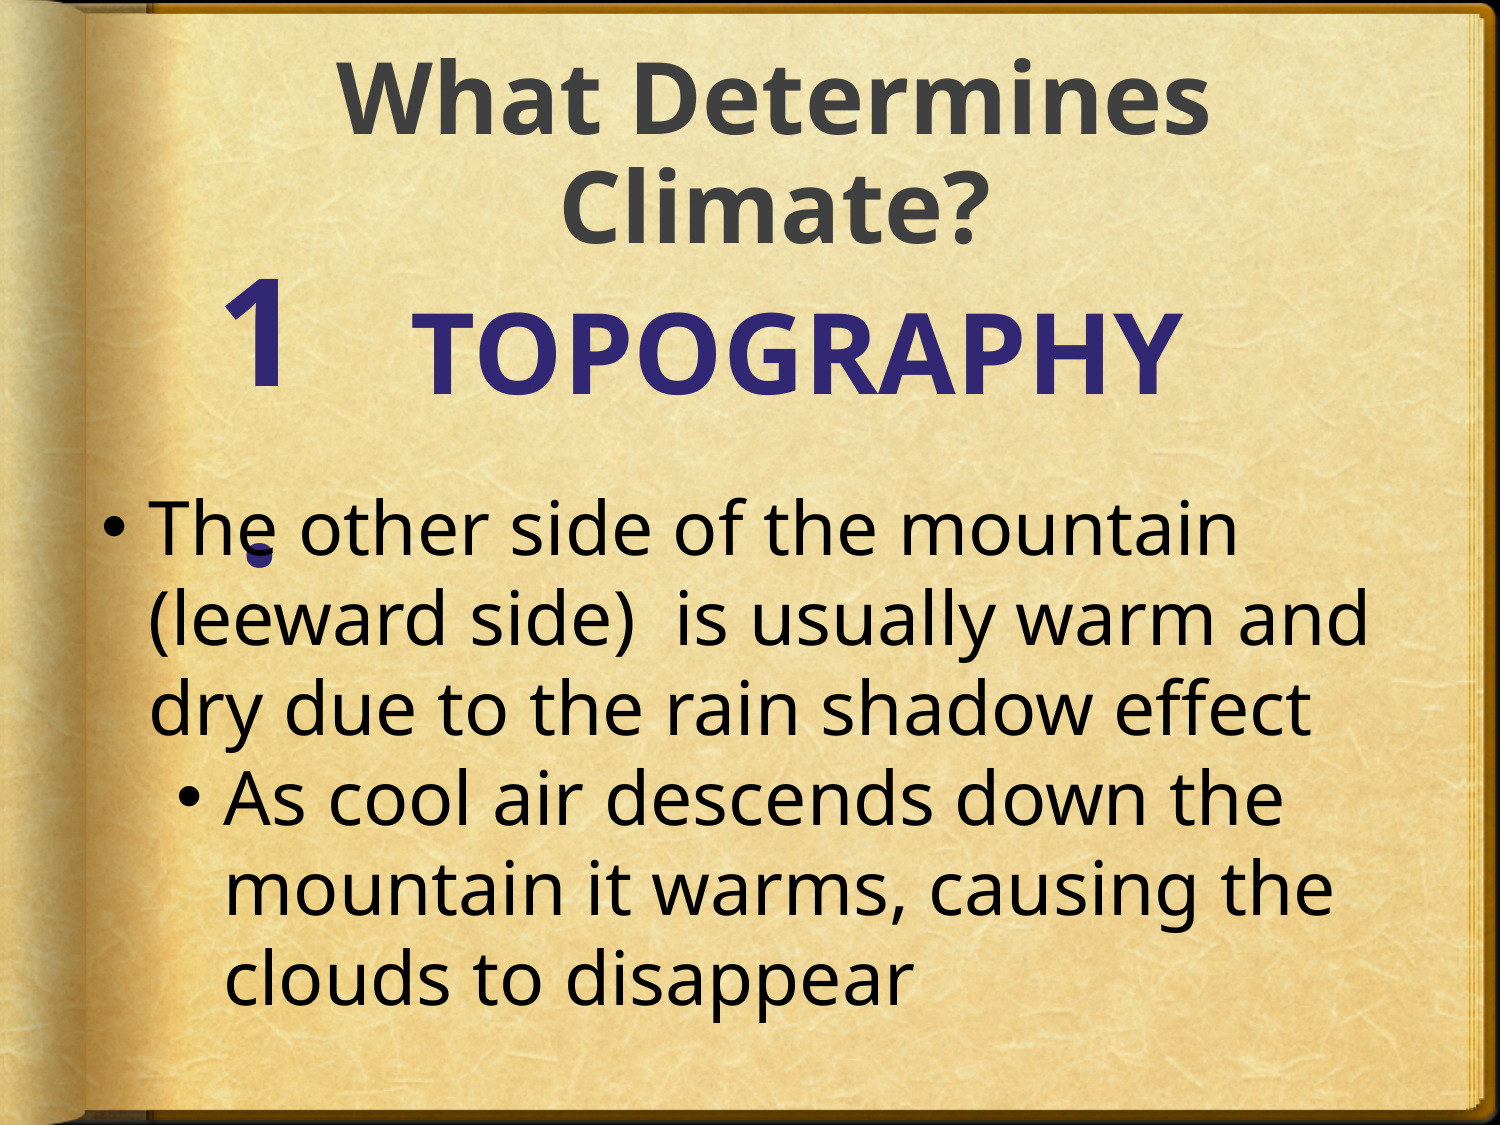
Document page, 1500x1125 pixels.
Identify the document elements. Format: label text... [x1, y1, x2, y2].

picture [0, 0, 1500, 1125]
text_box Topography [363, 274, 1231, 425]
text_box 1. [182, 228, 337, 473]
title What Determines Climate? [178, 45, 1372, 265]
text_box The other side of the mountain (leeward side) is usually warm and dry due to the rain shadow effect As cool air descends down the mountain it warms, causing the clouds to disappear [87, 473, 1440, 1029]
